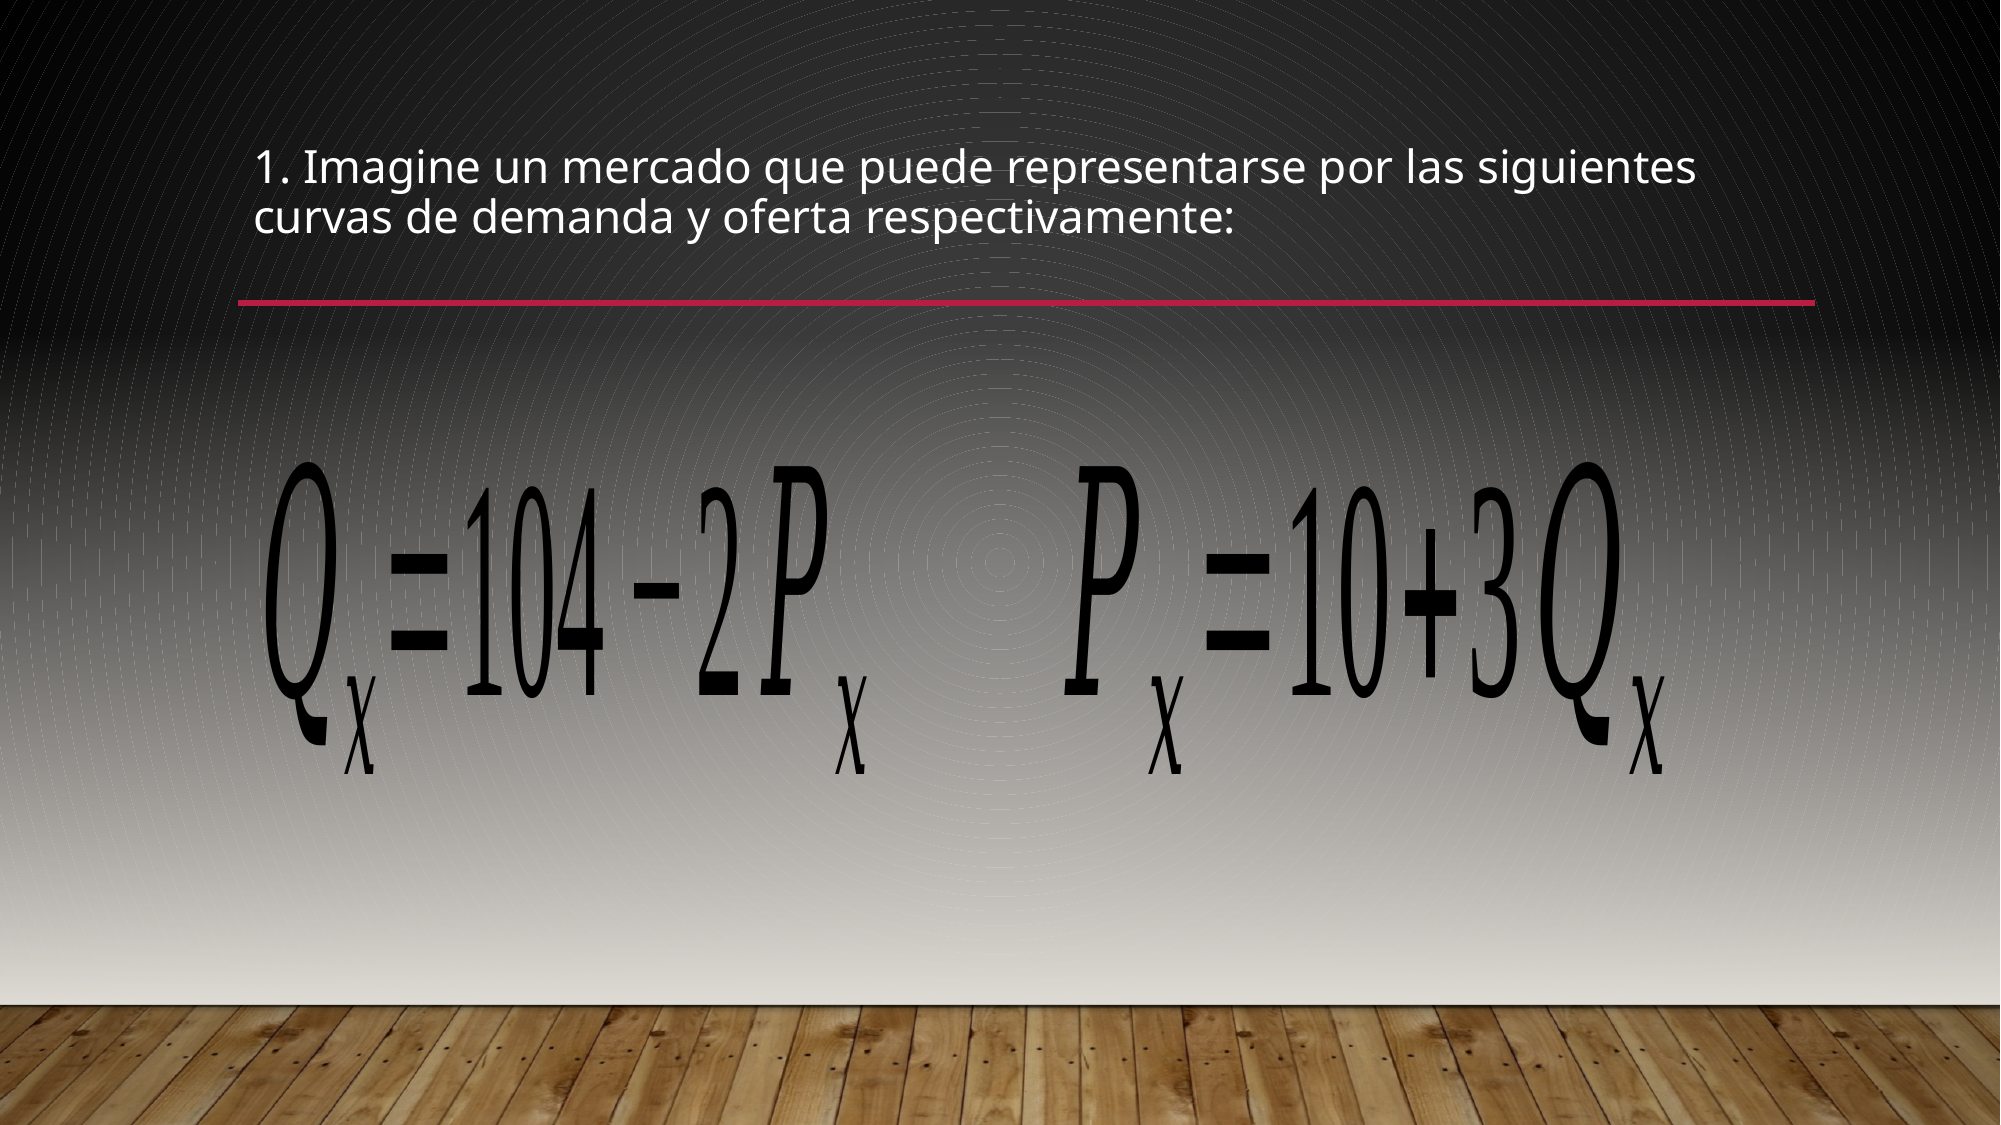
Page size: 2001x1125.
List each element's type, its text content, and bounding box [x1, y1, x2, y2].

picture [0, 1005, 2000, 1125]
title 1. Imagine un mercado que puede representarse por las siguientes curvas de demanda y oferta respectivamente: [238, 111, 1781, 277]
